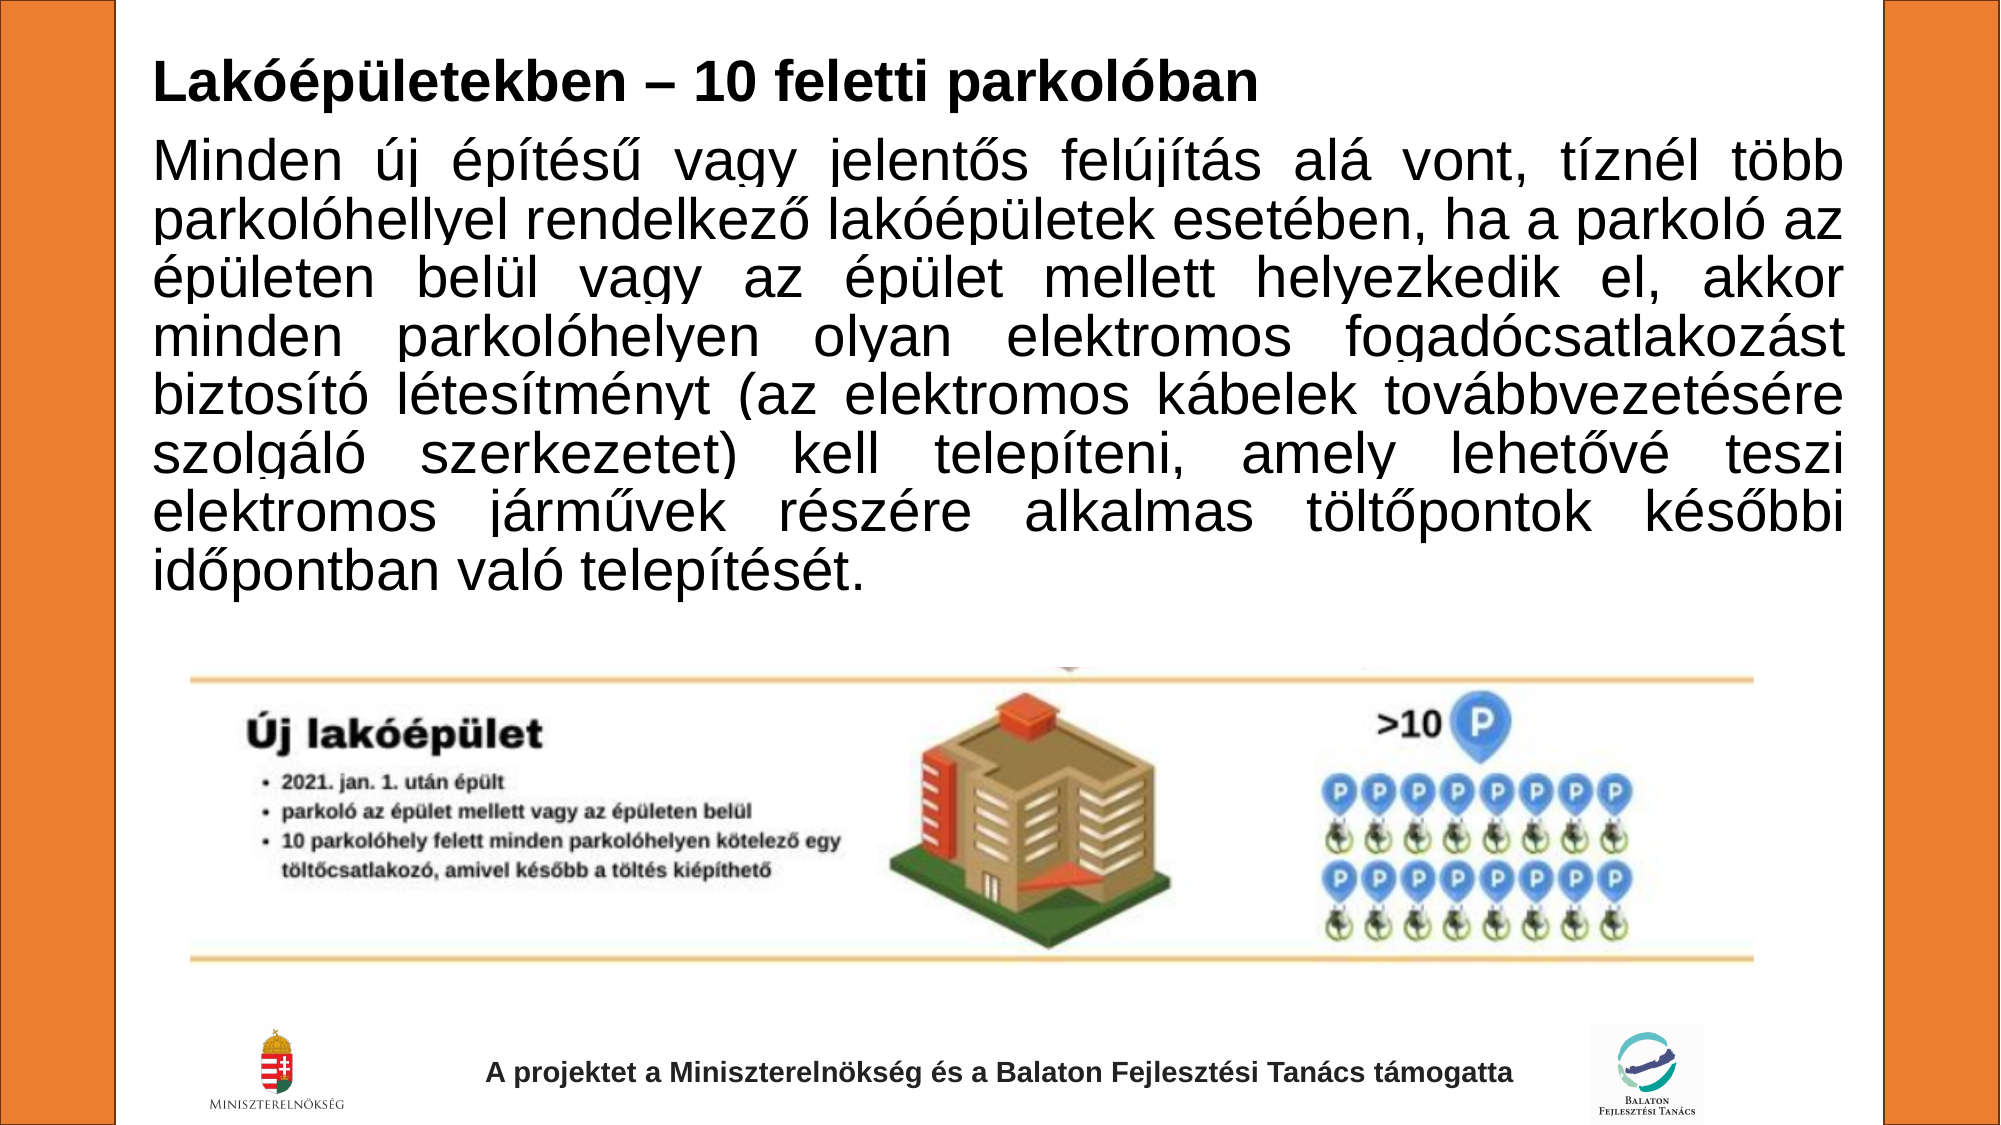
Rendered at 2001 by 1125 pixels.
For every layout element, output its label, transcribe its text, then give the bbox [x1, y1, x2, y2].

picture [1590, 1023, 1704, 1125]
picture [201, 1018, 353, 1119]
picture [180, 667, 1765, 968]
list Lakóépületekben – 10 feletti parkolóban Minden új építésű vagy jelentős felújítás alá vont, tíznél több parkolóhellyel rendelkező lakóépületek esetében, ha a parkoló az épületen belül vagy az épület mellett helyezkedik el, akkor minden parkolóhelyen olyan elektromos fogadócsatlakozást biztosító létesítményt (az elektromos kábelek továbbvezetésére szolgáló szerkezetet) kell telepíteni, amely lehetővé teszi elektromos járművek részére alkalmas töltőpontok későbbi időpontban való telepítését. [137, 47, 1863, 1014]
